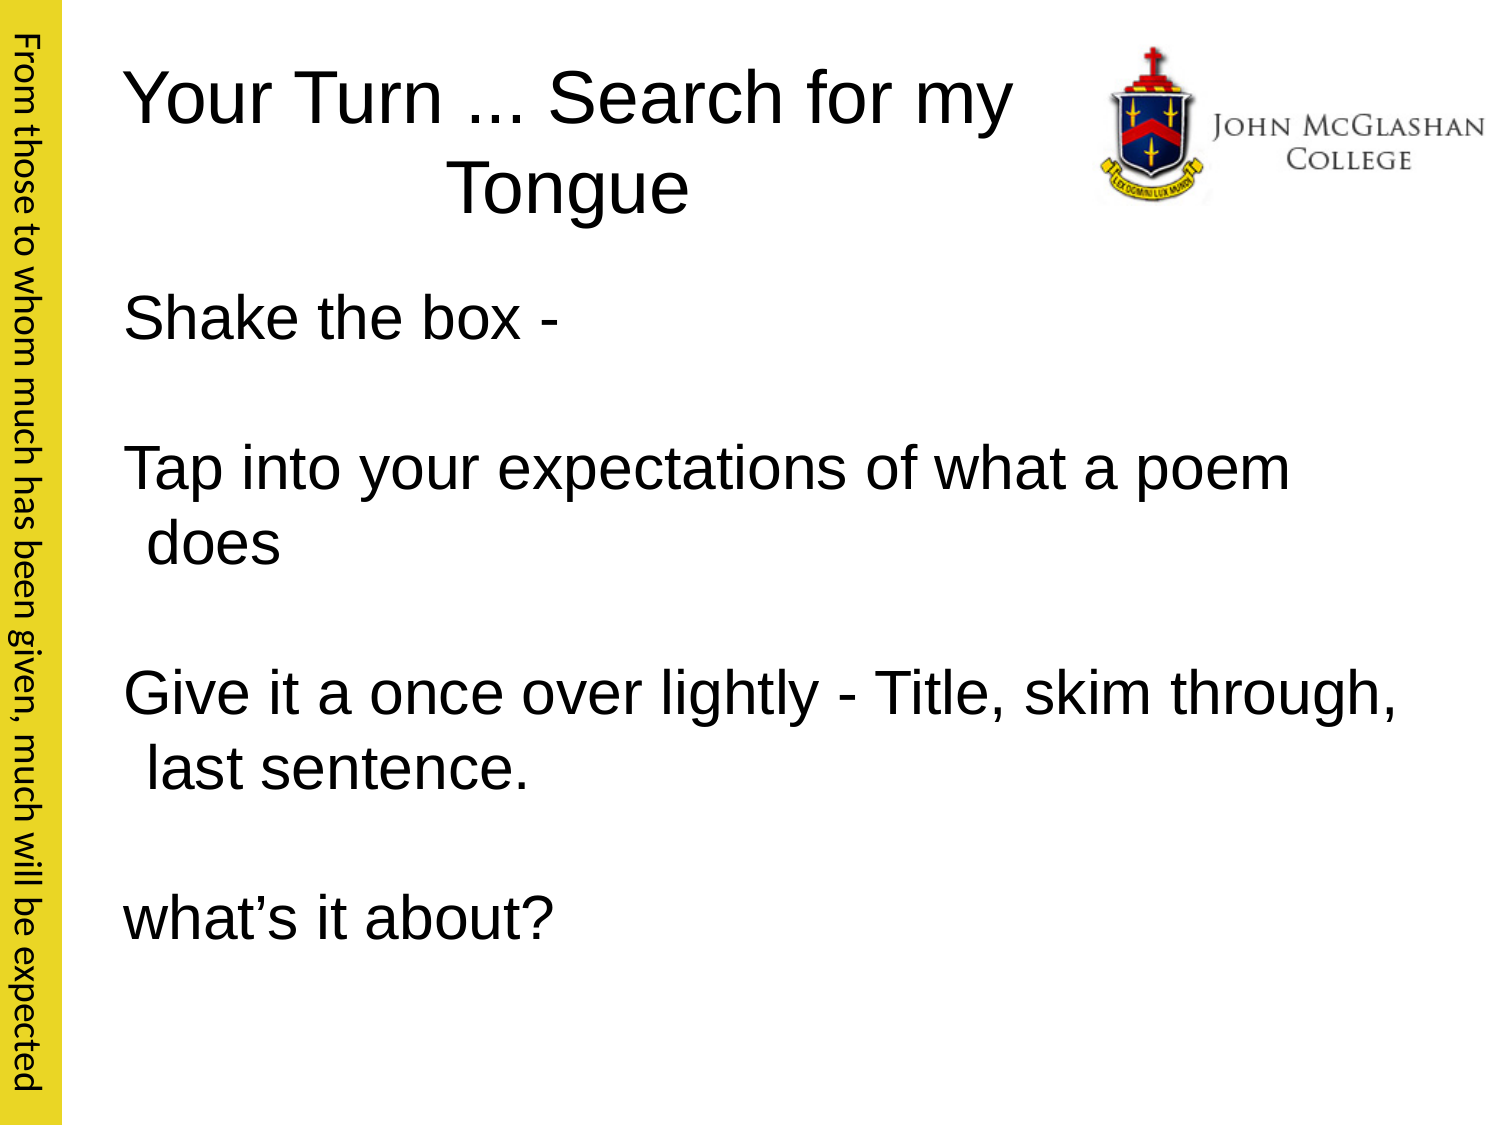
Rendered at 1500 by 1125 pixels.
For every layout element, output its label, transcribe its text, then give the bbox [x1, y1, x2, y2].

title Your Turn ... Search for my Tongue [61, 45, 1075, 233]
picture [1092, 44, 1487, 206]
list Shake the box - Tap into your expectations of what a poem does Give it a once over lightly - Title, skim through, last sentence. what’s it about? [75, 262, 1425, 1005]
